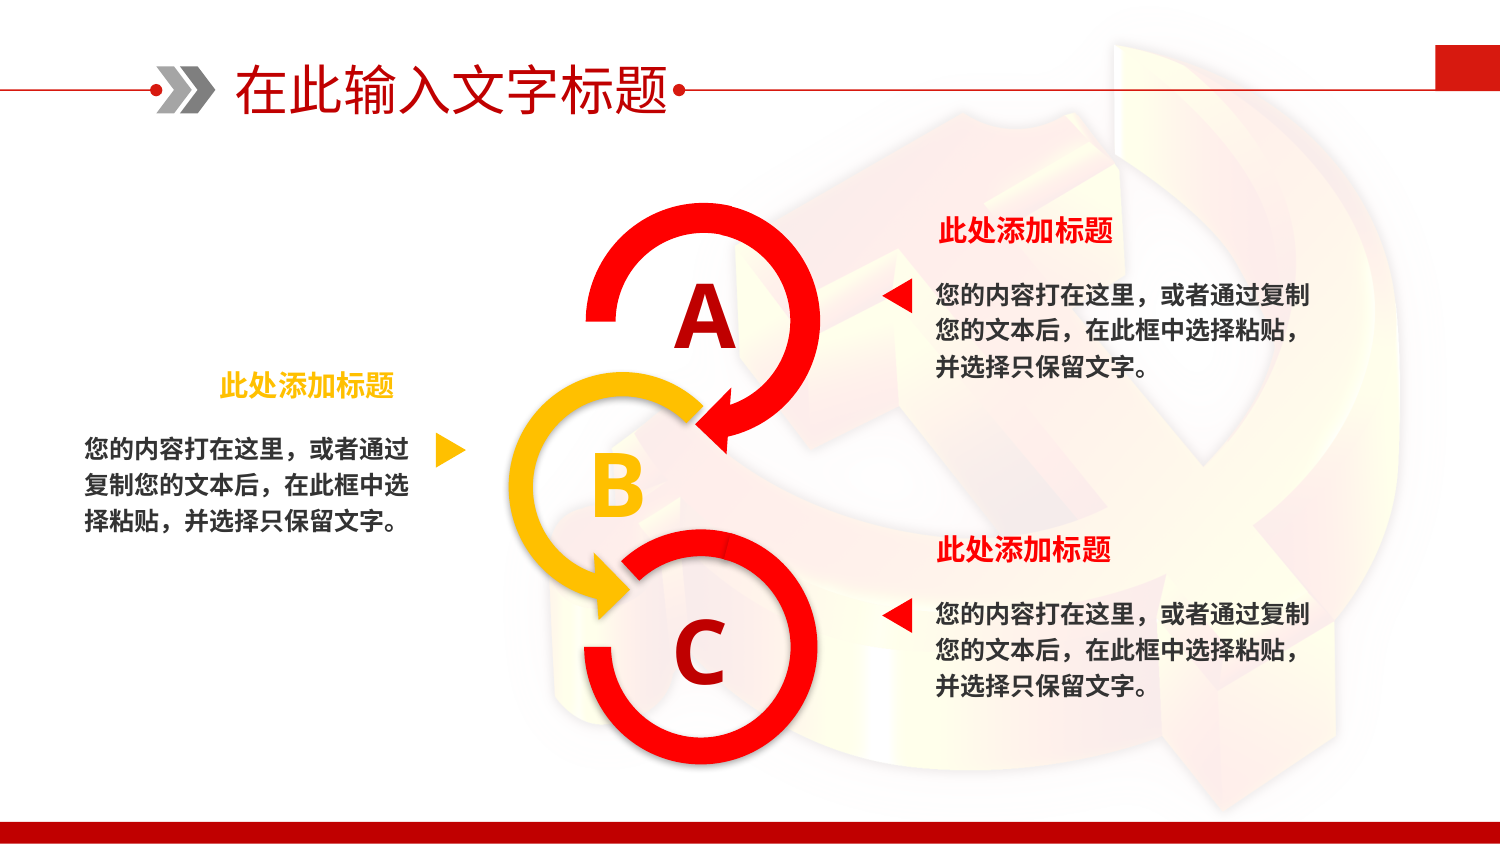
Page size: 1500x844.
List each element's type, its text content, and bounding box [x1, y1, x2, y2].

text_box 您的内容打在这里，或者通过复制您的文本后，在此框中选择粘贴，并选择只保留文字。 [922, 266, 1333, 388]
text_box [508, 372, 704, 621]
text_box [882, 597, 913, 634]
text_box 在此输入文字标题 [219, 48, 717, 144]
text_box 您的内容打在这里，或者通过复制您的文本后，在此框中选择粘贴，并选择只保留文字。 [922, 586, 1333, 707]
text_box 此处添加标题 [925, 206, 1127, 254]
text_box 此处添加标题 [923, 525, 1125, 573]
text_box [1435, 45, 1500, 92]
text_box [584, 533, 818, 765]
text_box [621, 529, 730, 581]
text_box 您的内容打在这里，或者通过复制您的文本后，在此框中选择粘贴，并选择只保留文字。 [71, 421, 427, 542]
text_box B [574, 421, 661, 542]
text_box 此处添加标题 [206, 360, 408, 409]
text_box [672, 83, 1435, 97]
text_box [435, 432, 466, 468]
text_box [693, 205, 823, 457]
text_box [583, 200, 734, 324]
text_box A [662, 252, 750, 373]
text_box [155, 66, 216, 114]
text_box C [658, 588, 742, 709]
text_box [882, 278, 913, 314]
